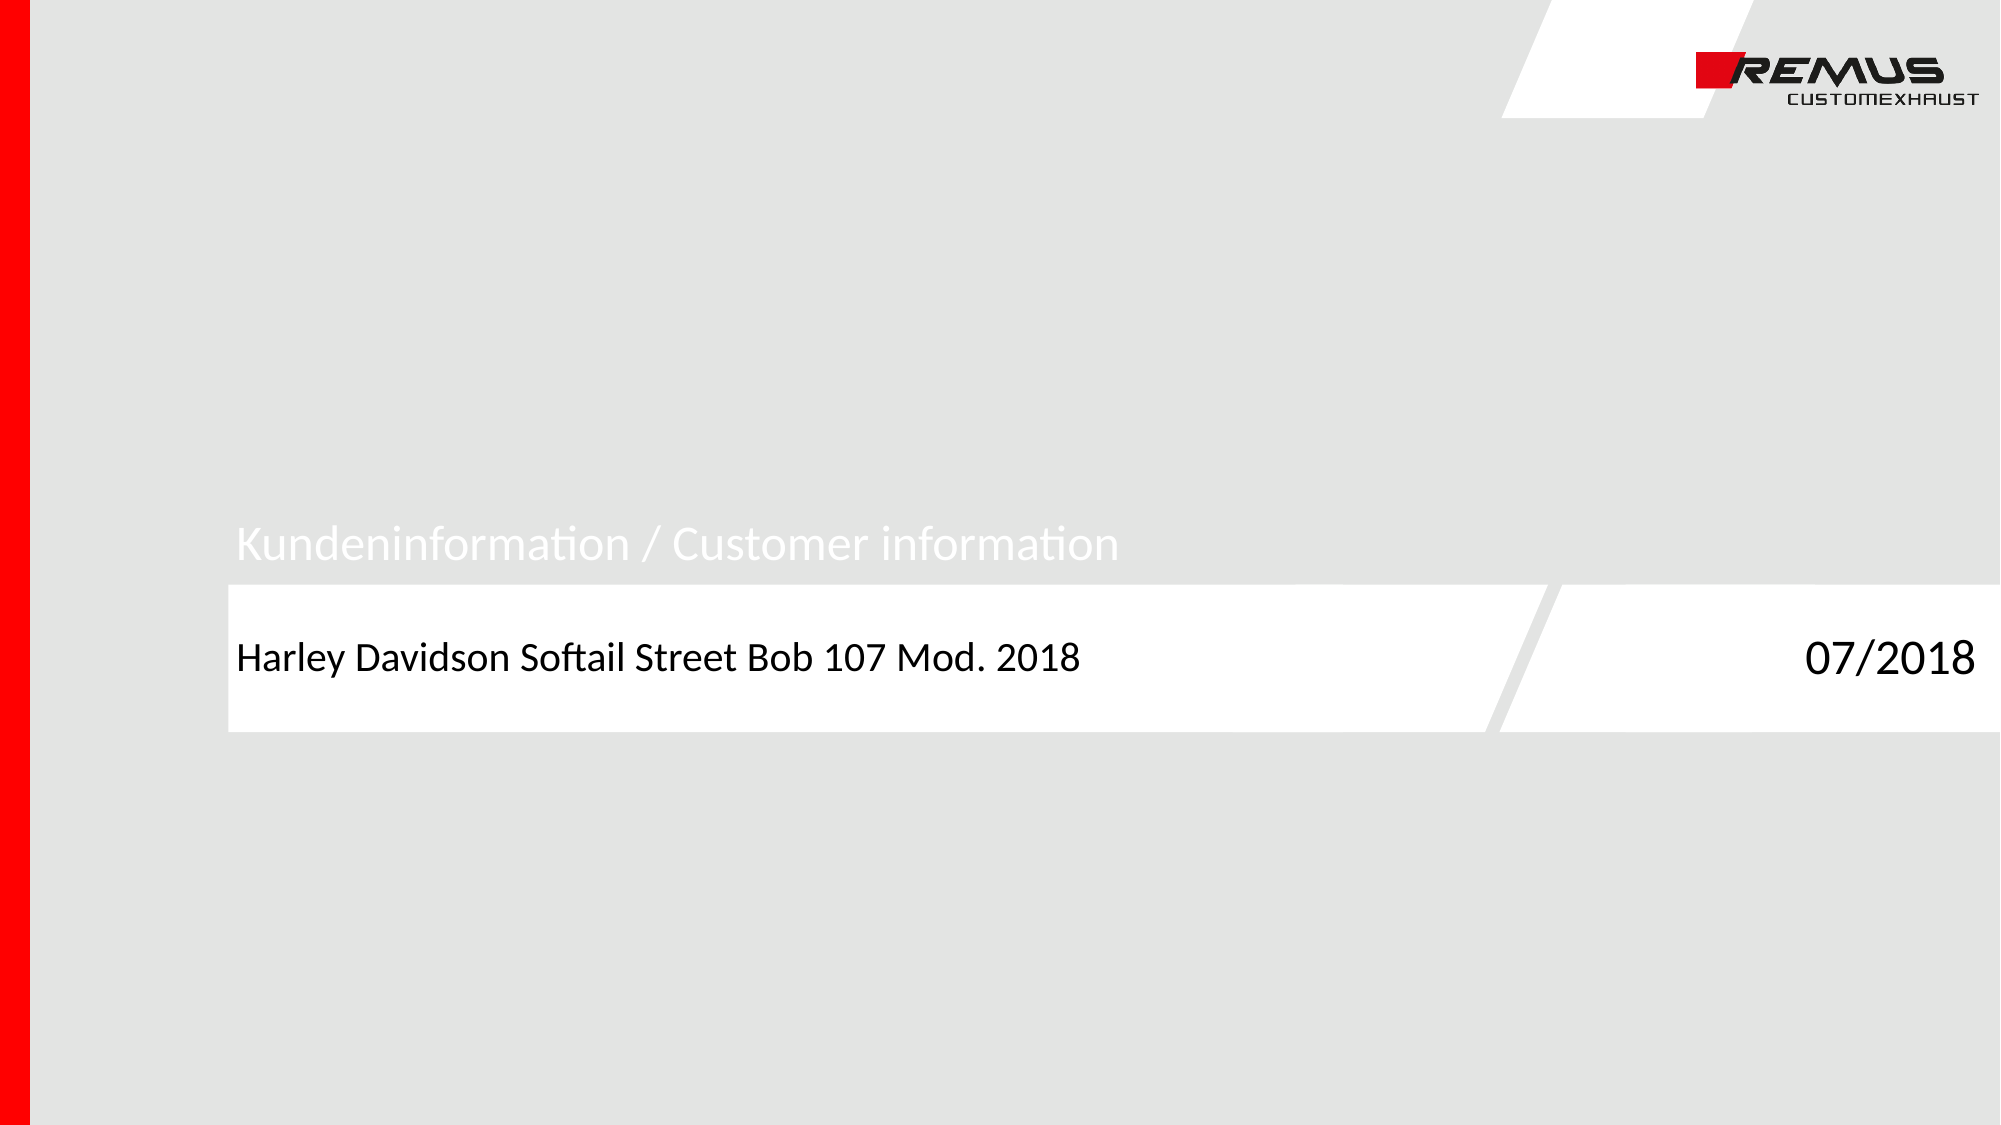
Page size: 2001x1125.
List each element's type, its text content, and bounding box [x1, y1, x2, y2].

picture [1696, 52, 1979, 105]
list Harley Davidson Softail Street Bob 107 Mod. 2018 [236, 599, 1500, 718]
list 07/2018 [1548, 599, 1977, 718]
